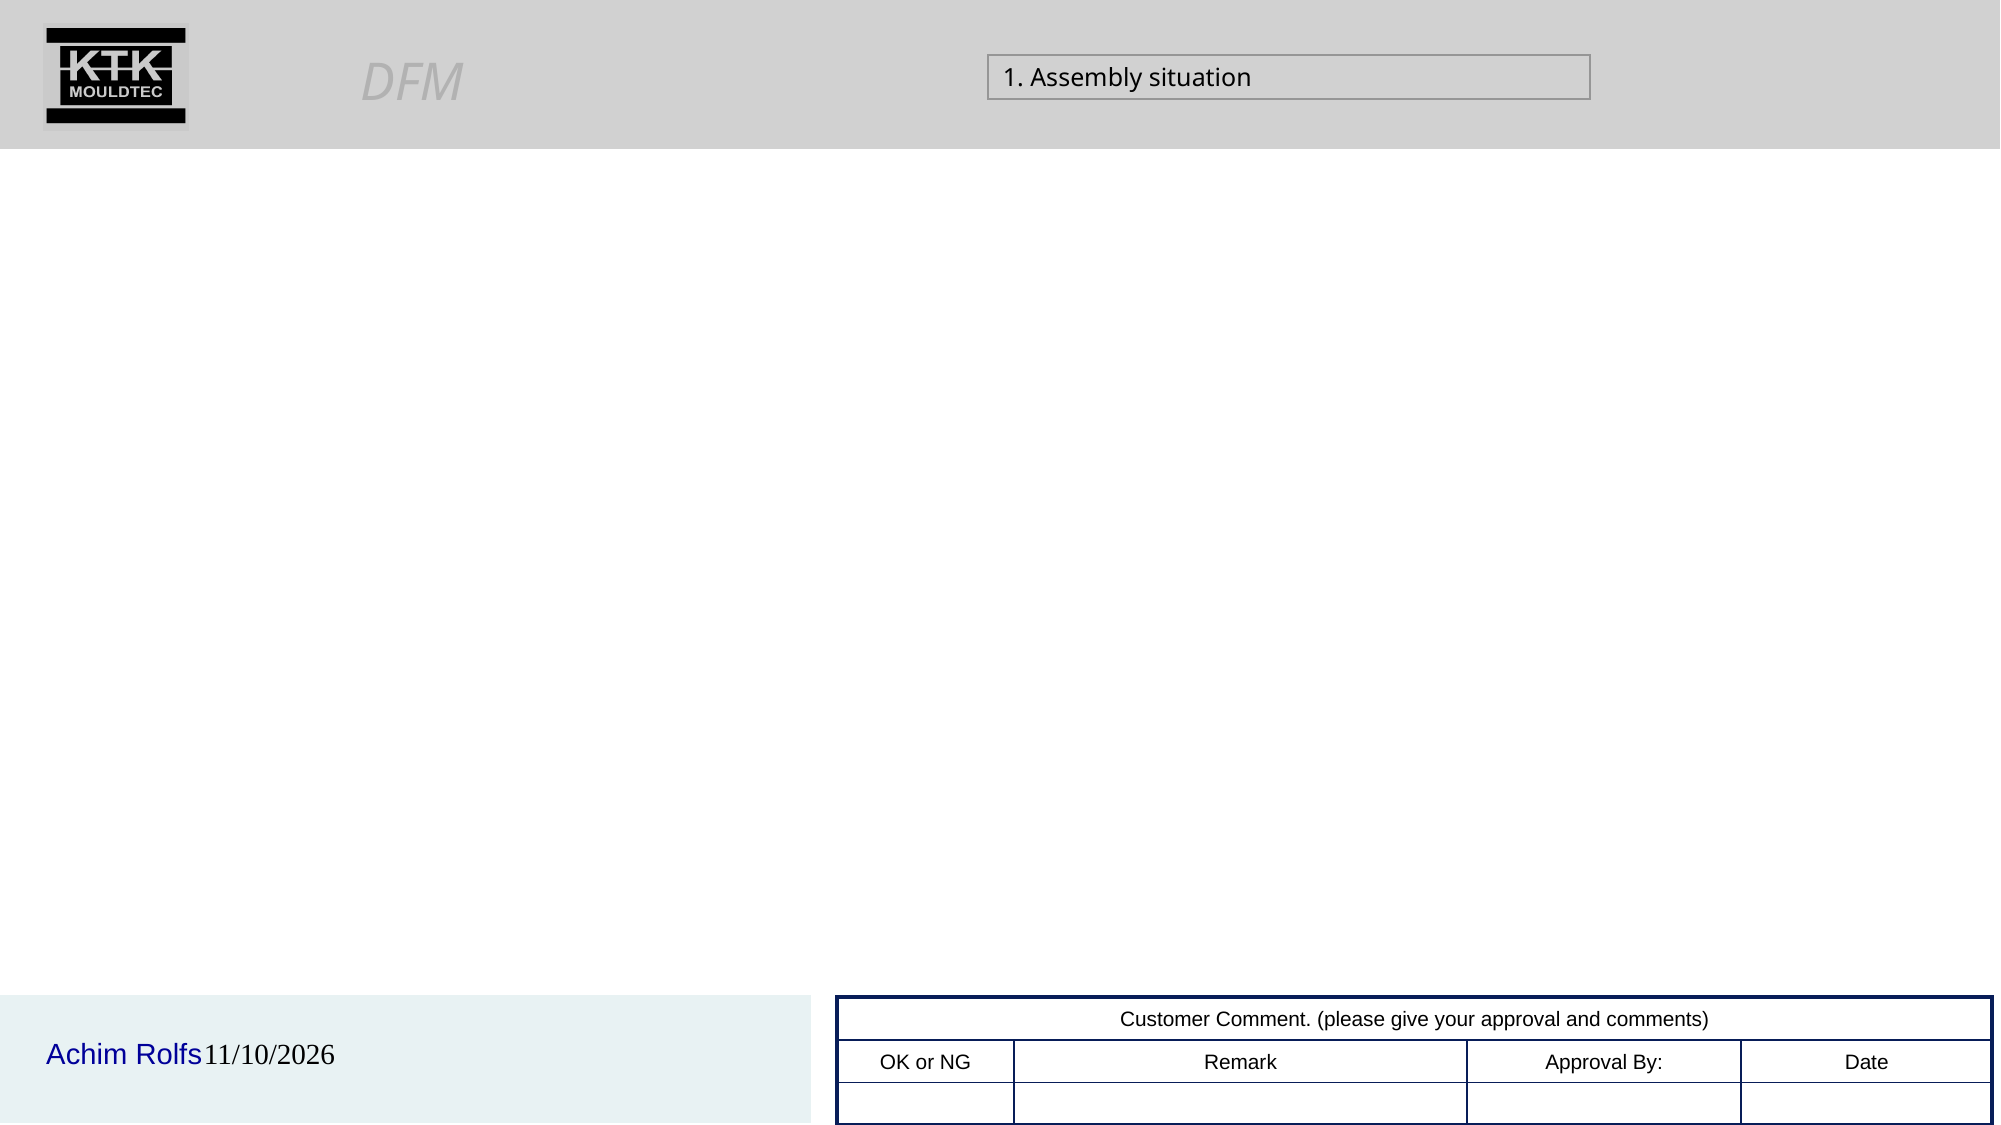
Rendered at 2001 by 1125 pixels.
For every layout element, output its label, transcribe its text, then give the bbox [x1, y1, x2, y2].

slide_number [188, 1027, 433, 1106]
text_box 1. Assembly situation [988, 54, 1591, 100]
